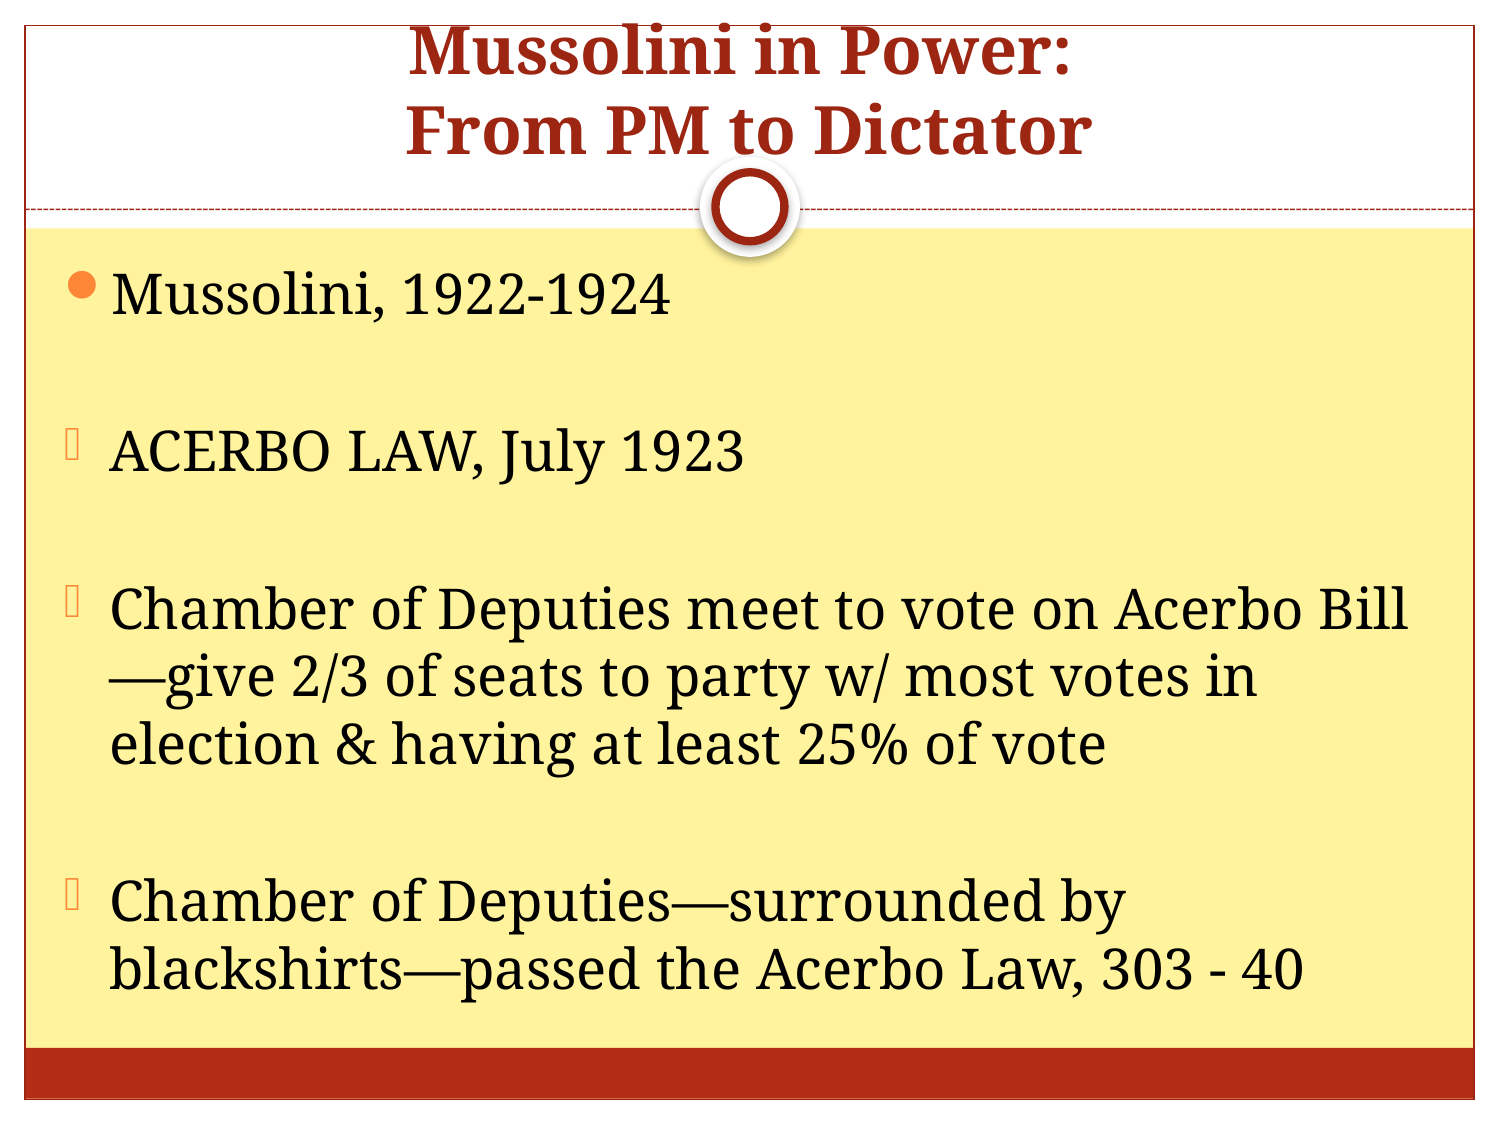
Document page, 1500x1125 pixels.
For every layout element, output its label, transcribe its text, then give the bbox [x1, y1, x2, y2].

list Mussolini, 1922-1924 ACERBO LAW, July 1923 Chamber of Deputies meet to vote on Acerbo Bill—give 2/3 of seats to party w/ most votes in election & having at least 25% of vote Chamber of Deputies—surrounded by blackshirts—passed the Acerbo Law, 303 - 40 [49, 250, 1445, 1050]
title Mussolini in Power: From PM to Dictator [49, 0, 1450, 175]
